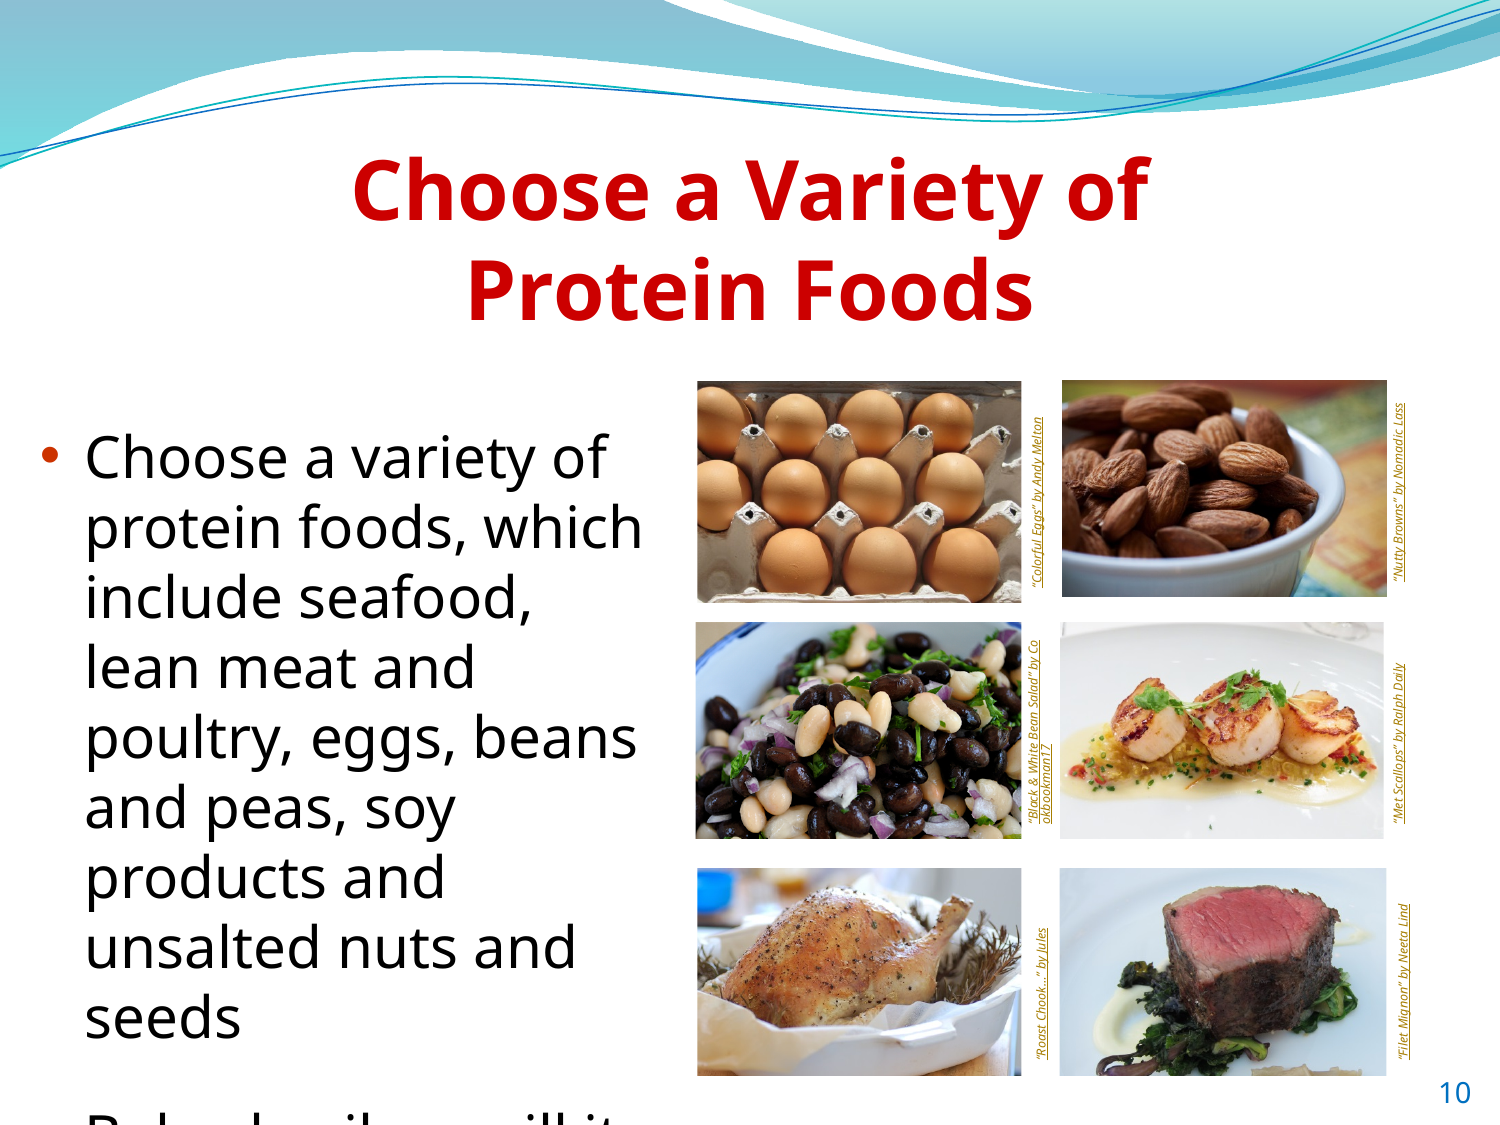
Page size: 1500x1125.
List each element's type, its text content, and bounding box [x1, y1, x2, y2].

text_box “Nutty Browns” by Nomadic Lass [1382, 272, 1415, 597]
list Choose a variety of protein foods, which include seafood, lean meat and poultry, eggs, beans and peas, soy products and unsalted nuts and seeds Bake, broil or grill it [24, 412, 663, 1013]
title Choose a Variety of Protein Foods [0, 0, 1500, 338]
picture [1059, 868, 1387, 1076]
picture [1062, 380, 1387, 598]
text_box “Colorful Eggs” by Andy Melton [1021, 279, 1054, 604]
text_box 10 [1381, 1037, 1500, 1125]
text_box 20 [1052, 870, 1058, 1076]
text_box “Met Scallops” by Ralph Daily [1384, 622, 1415, 839]
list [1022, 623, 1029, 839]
picture [697, 381, 1022, 603]
picture [695, 622, 1022, 840]
text_box 19 [1387, 382, 1393, 597]
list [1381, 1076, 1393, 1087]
text_box “Filet Mignon” by Neeta Lind [1387, 868, 1420, 1076]
title Omega-3 Fat Content [1384, 624, 1390, 839]
title Omega-3s and Recommended Servings [1022, 383, 1028, 604]
table_header Higher level (more than 1.0 gram per cooked serving) [1387, 870, 1393, 1076]
picture [1059, 622, 1384, 840]
picture [697, 868, 1022, 1076]
text_box “Roast Chook…” by Jules [1025, 868, 1058, 1076]
text_box “Black & White Bean Salad” by Cookbookman17 [1022, 622, 1050, 839]
